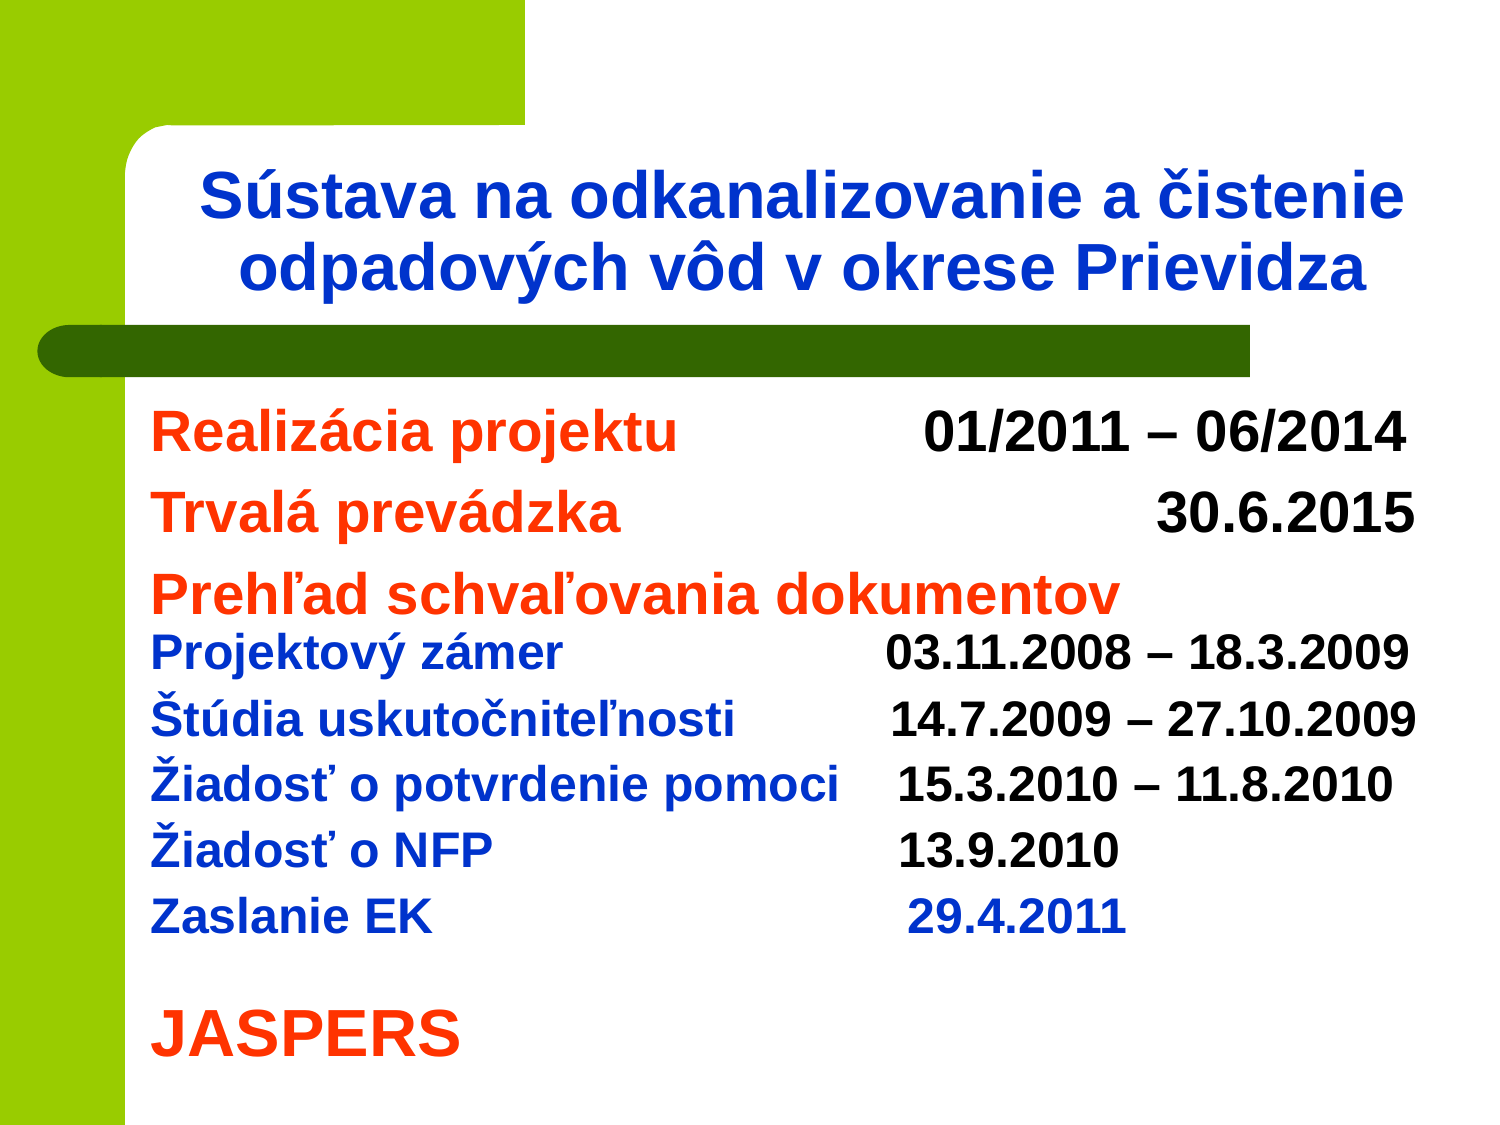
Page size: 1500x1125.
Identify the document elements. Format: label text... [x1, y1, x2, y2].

title Sústava na odkanalizovanie a čistenie odpadových vôd v okrese Prievidza [88, 124, 1500, 313]
list Realizácia projektu 01/2011 – 06/2014 Trvalá prevádzka 30.6.2015 Prehľad schvaľovania dokumentov Projektový zámer 03.11.2008 – 18.3.2009 Štúdia uskutočniteľnosti 14.7.2009 – 27.10.2009 Žiadosť o potvrdenie pomoci 15.3.2010 – 11.8.2010 Žiadosť o NFP 13.9.2010 Zaslanie EK 29.4.2011 JASPERS [135, 385, 1495, 1012]
